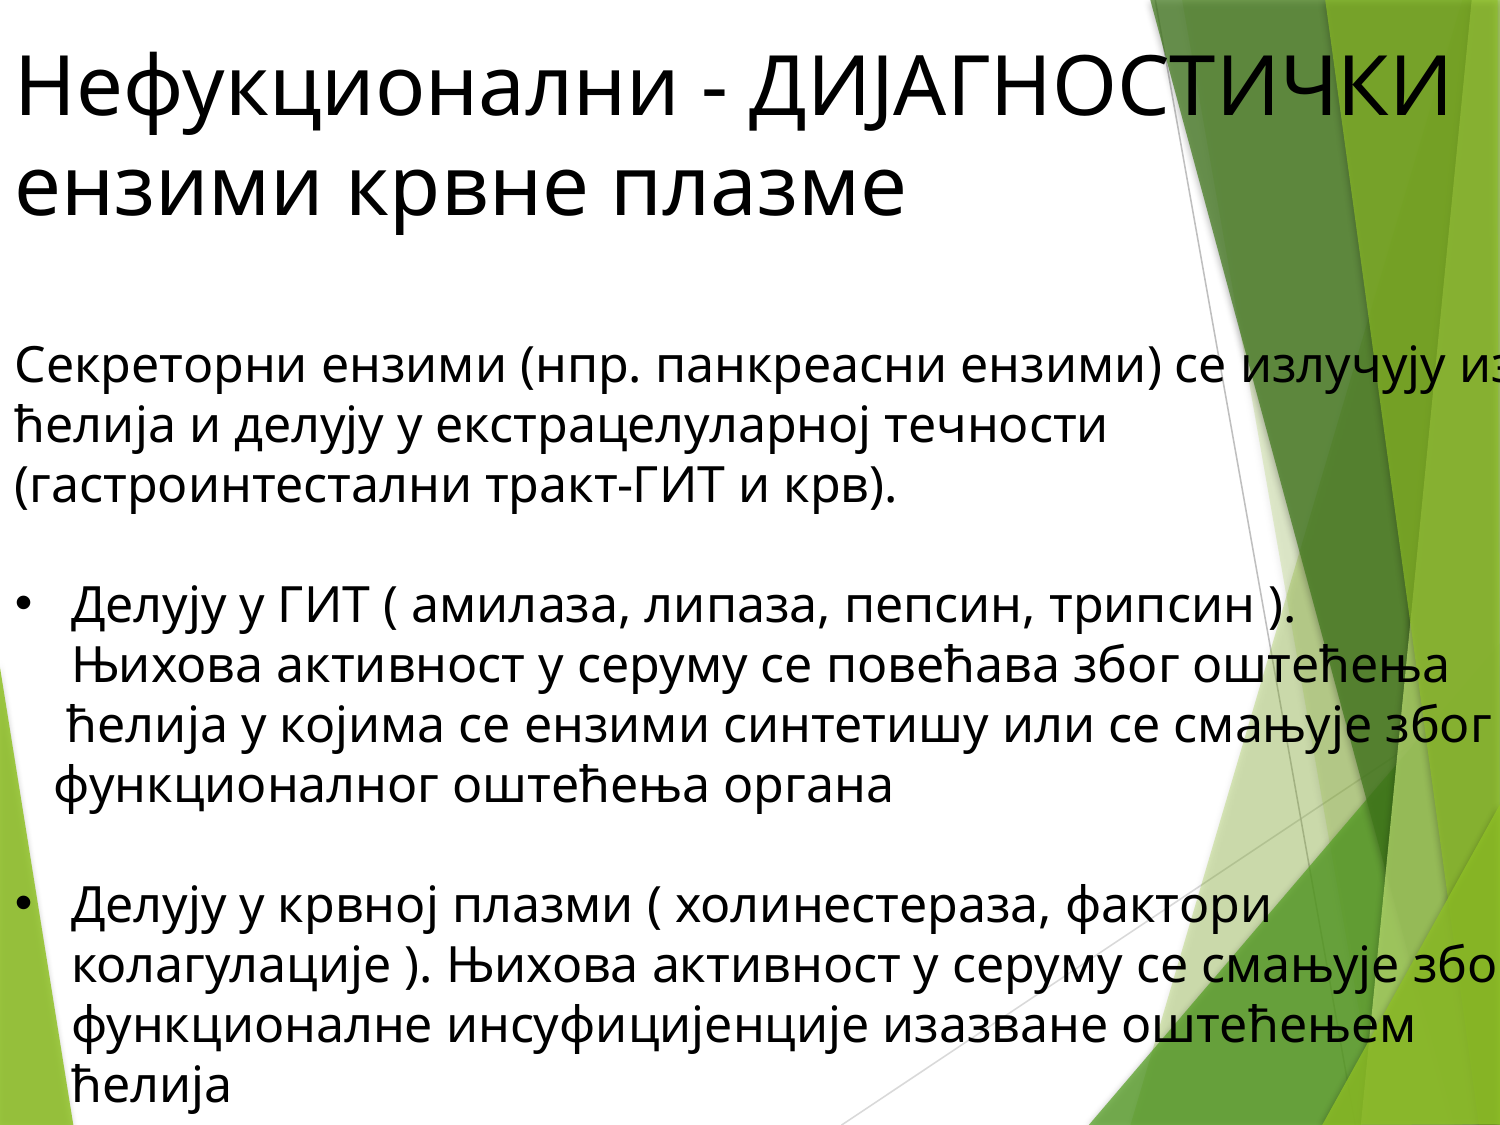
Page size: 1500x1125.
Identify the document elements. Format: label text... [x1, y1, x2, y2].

text_box Нефукционални - ДИЈАГНОСТИЧКИ ензими крвне плазме Секреторни ензими (нпр. панкреасни ензими) се излучују из ћелија и делују у екстрацелуларној течности (гастроинтестални тракт-ГИТ и крв). Делују у ГИТ ( амилаза, липаза, пепсин, трипсин ). Њихова активност у серуму се повећава због оштећења ћелија у којима се ензими синтетишу или се смањује због функционалног оштећења органа Делују у крвној плазми ( холинестераза, фактори колагулације ). Њихова активност у серуму се смањује због функционалне инсуфицијенције изазване оштећењем ћелија [0, 24, 1500, 1125]
